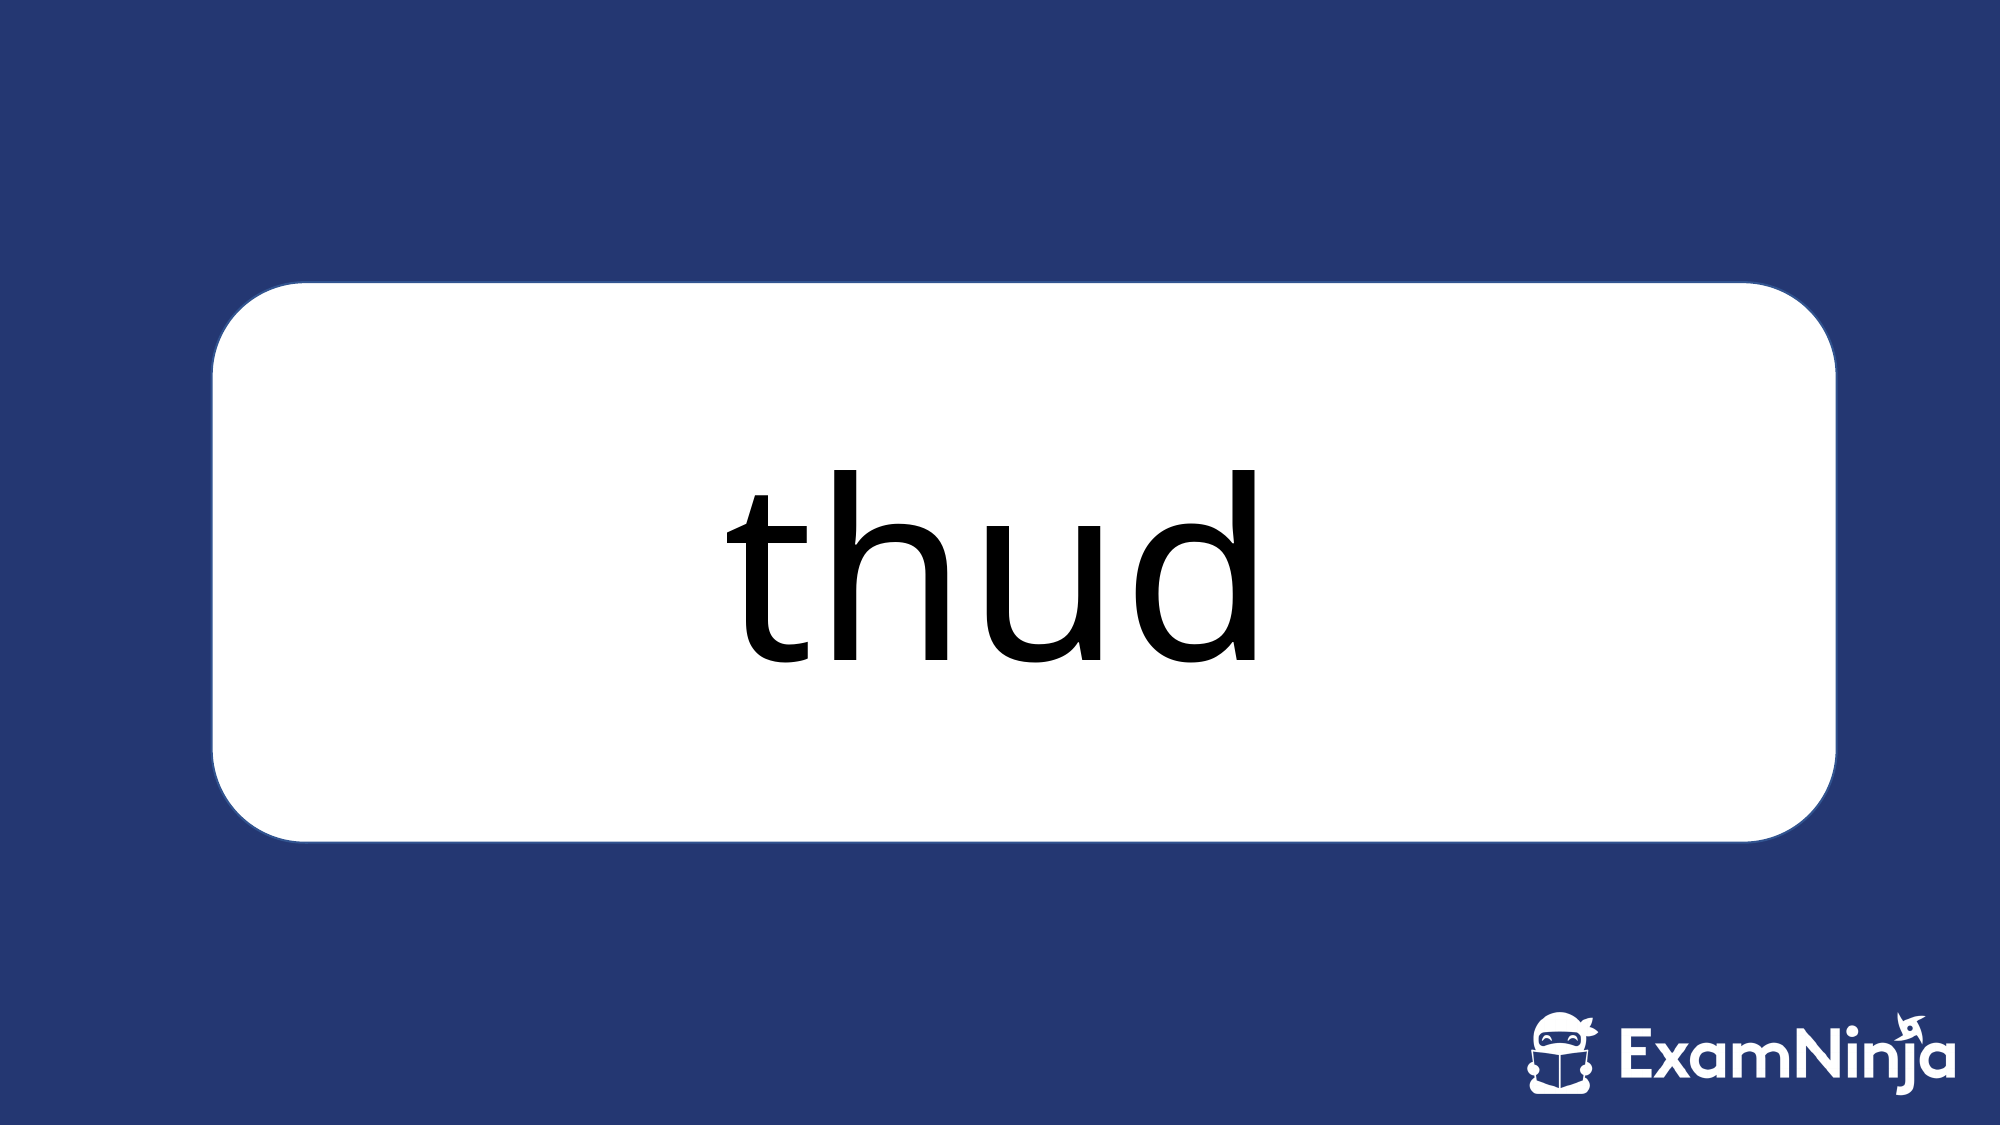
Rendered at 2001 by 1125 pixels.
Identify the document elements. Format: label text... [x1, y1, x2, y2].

text_box thud [143, 403, 1857, 719]
text_box [210, 281, 1838, 403]
text_box [210, 719, 1838, 844]
picture [1501, 1003, 1979, 1102]
